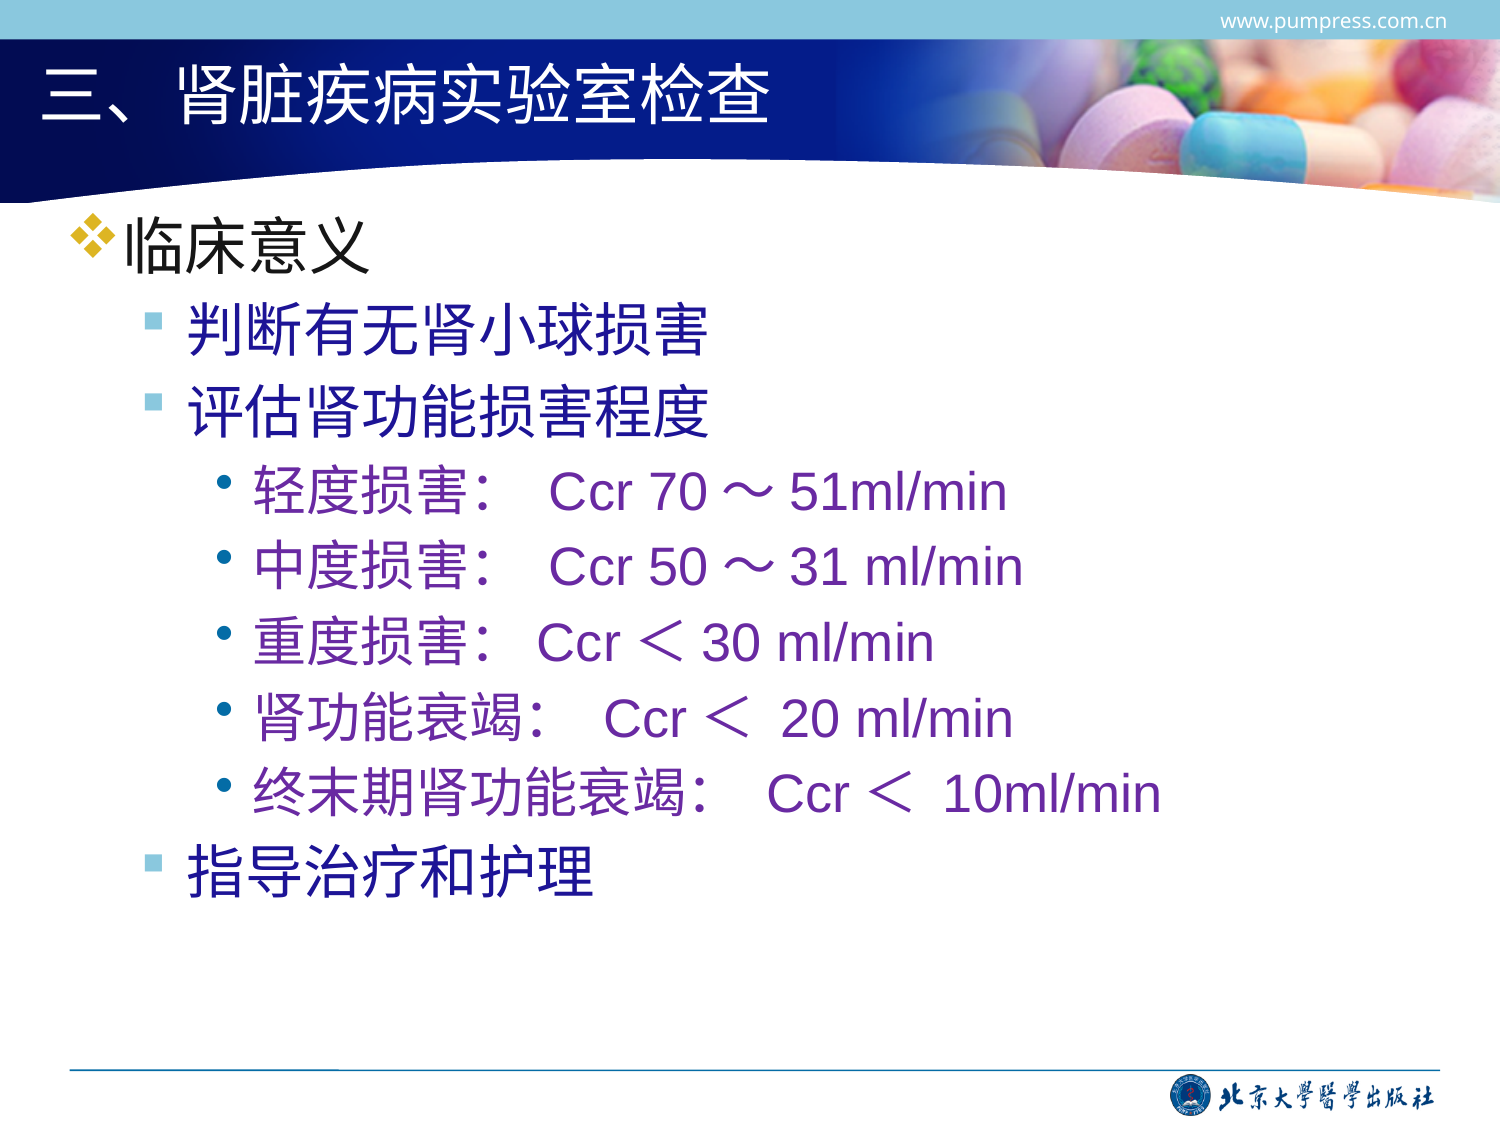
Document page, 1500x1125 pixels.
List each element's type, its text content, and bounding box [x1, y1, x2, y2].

picture [1170, 1074, 1436, 1118]
title 三、肾脏疾病实验室检查 [23, 46, 1349, 140]
list 临床意义 判断有无肾小球损害 评估肾功能损害程度 轻度损害： Ccr 70～51ml/min 中度损害： Ccr 50～31 ml/min 重度损害：Ccr＜30 ml/min 肾功能衰竭： Ccr＜ 20 ml/min 终末期肾功能衰竭： Ccr＜ 10ml/min 指导治疗和护理 [49, 198, 1463, 1026]
slide_number www.pumpress.com.cn [1024, 0, 1463, 38]
picture [0, 40, 1500, 203]
